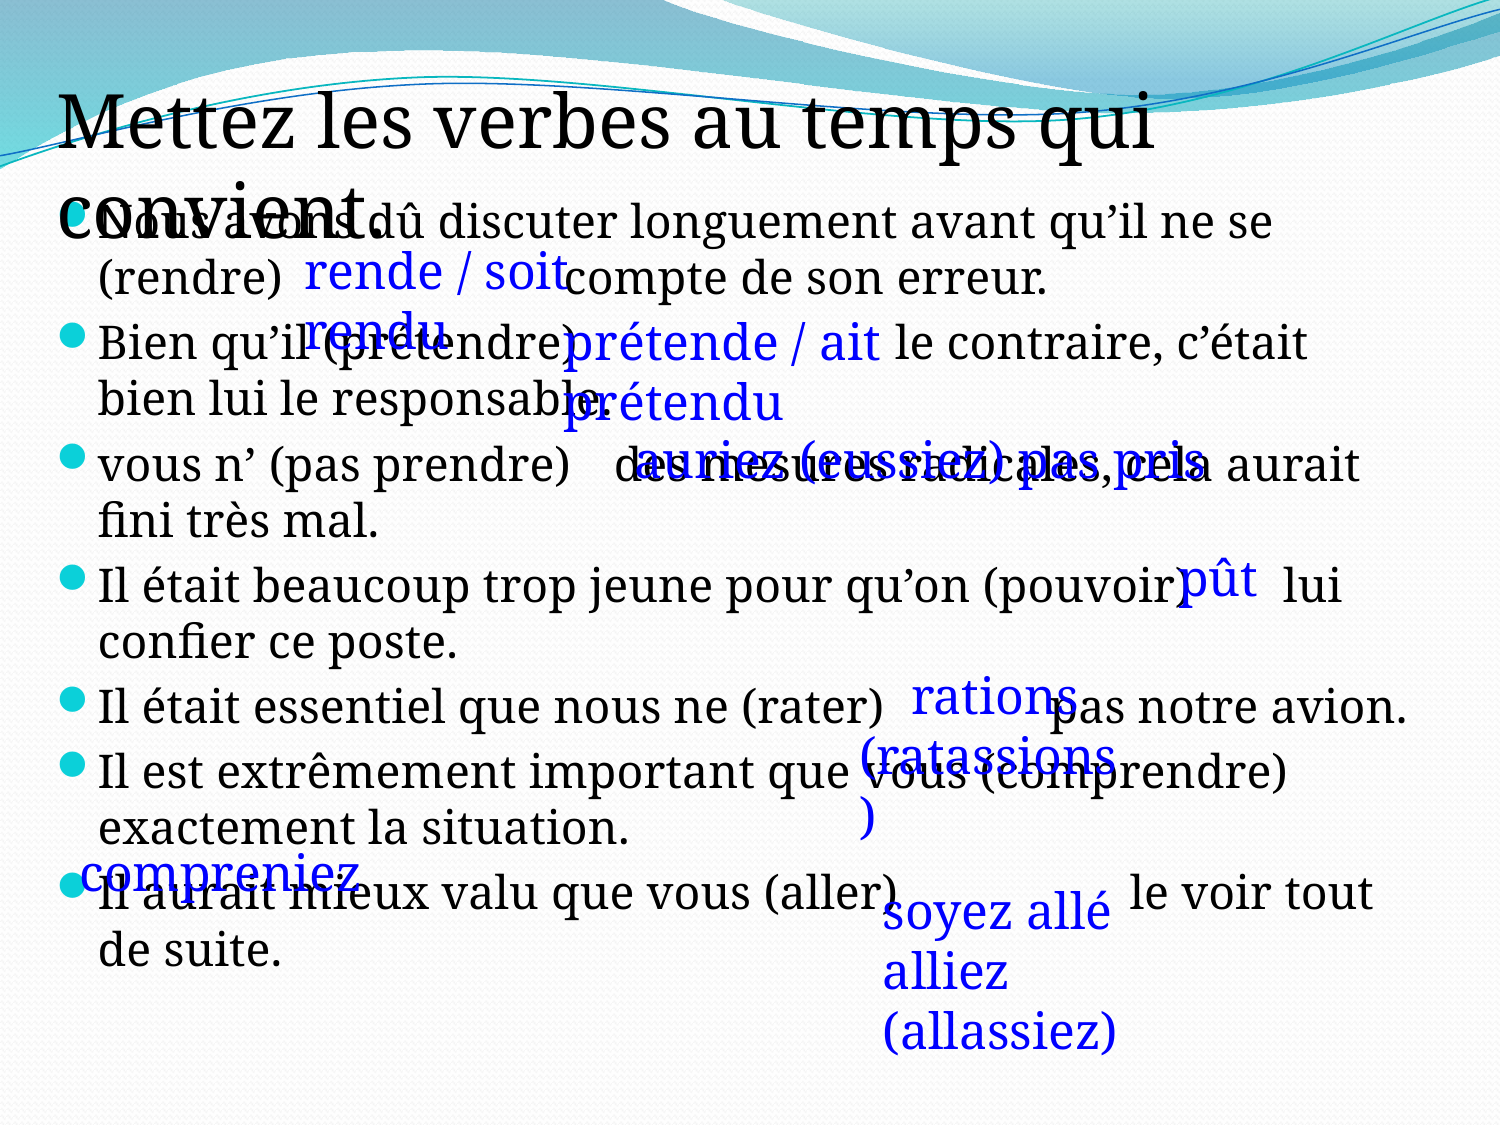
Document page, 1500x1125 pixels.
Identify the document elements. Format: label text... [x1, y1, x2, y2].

text_box rations (ratassions) [844, 656, 1140, 852]
text_box pût [1163, 538, 1341, 614]
text_box auriez (eussiez) pas pris [620, 420, 1235, 496]
text_box prétende / ait prétendu [549, 302, 1081, 438]
text_box rende / soit rendu [289, 231, 715, 367]
text_box soyez allé alliez (allassiez) [868, 872, 1140, 1067]
text_box Mettez les verbes au temps qui convient. [41, 66, 1412, 262]
text_box compreniez [64, 834, 384, 909]
list Nous avons dû discuter longuement avant qu’il ne se (rendre) compte de son erreur. Bien qu’il (prétendre) le contraire, c’était bien lui le responsable. vous n’ (pas prendre) des mesures radicales, cela aurait fini très mal. Il était beaucoup trop jeune pour qu’on (pouvoir) lui confier ce poste. Il était essentiel que nous ne (rater) pas notre avion. Il est extrêmement important que vous (comprendre) exactement la situation. Il aurait mieux valu que vous (aller) le voir tout de suite. [41, 184, 1425, 1038]
